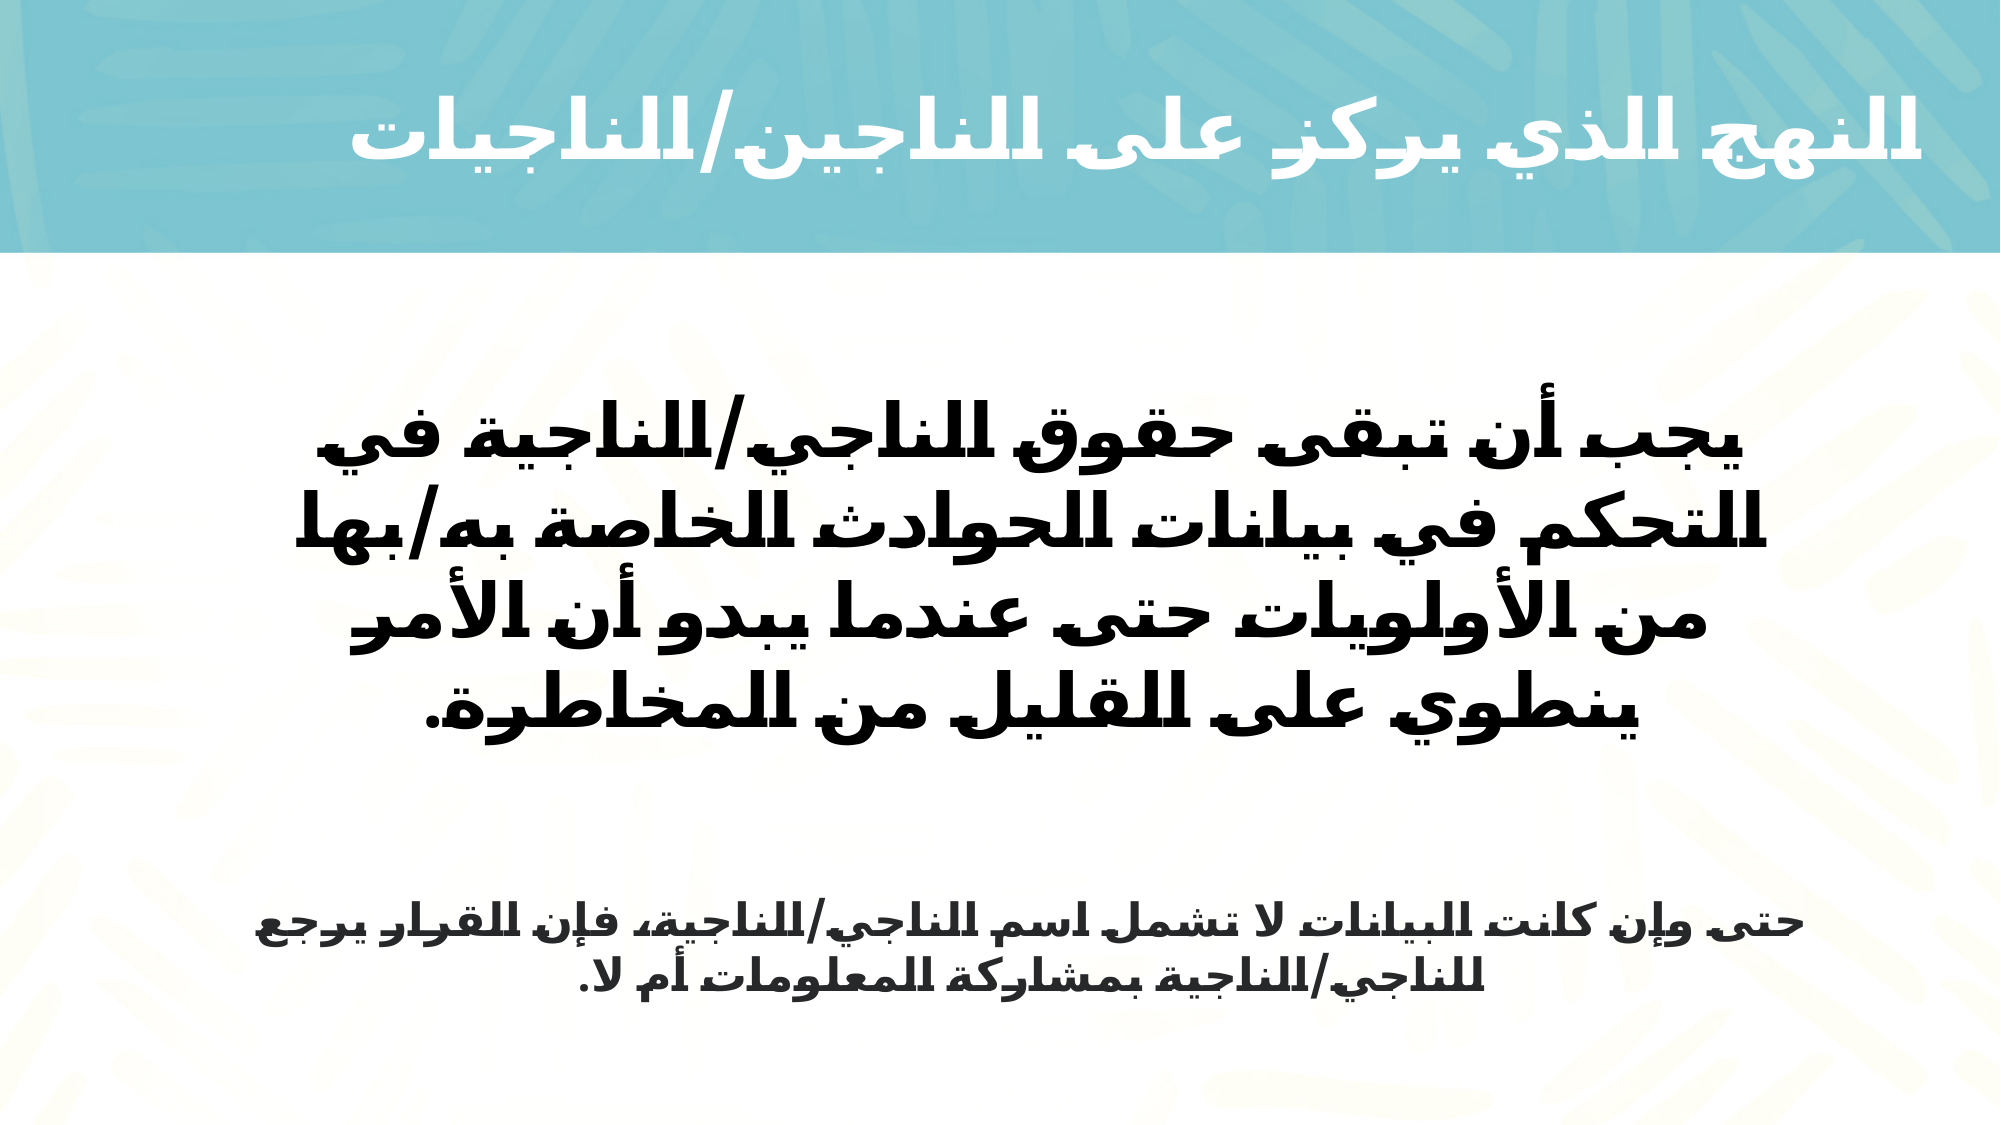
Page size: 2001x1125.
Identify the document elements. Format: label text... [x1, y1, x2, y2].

text_box يجب أن تبقى حقوق الناجي/الناجية في التحكم في بيانات الحوادث الخاصة به/بها من الأولويات حتى عندما يبدو أن الأمر ينطوي على القليل من المخاطرة. حتى وإن كانت البيانات لا تشمل اسم الناجي/الناجية، فإن القرار يرجع للناجي/الناجية بمشاركة المعلومات أم لا. [234, 375, 1829, 1035]
text_box النهج الذي يركز على الناجين/الناجيات [61, 33, 1938, 220]
picture [0, 0, 2000, 1125]
